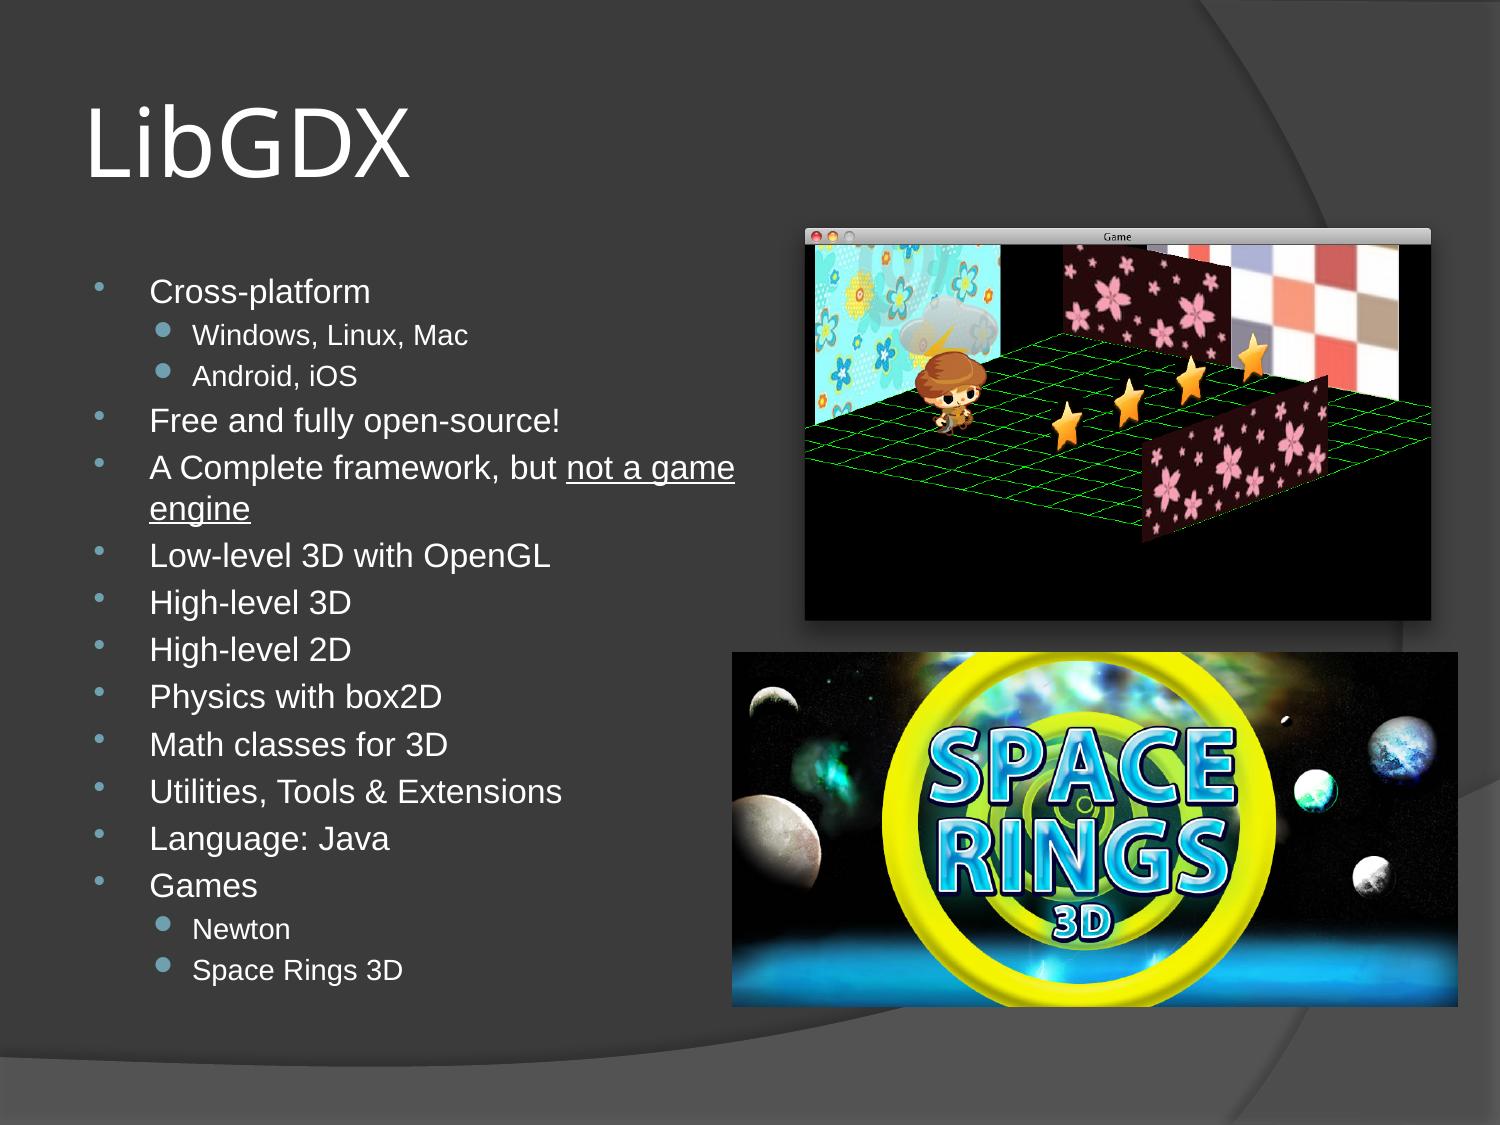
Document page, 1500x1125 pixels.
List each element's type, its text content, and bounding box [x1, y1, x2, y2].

picture [773, 207, 1462, 644]
picture [829, 1002, 941, 1007]
title LibGDX [75, 45, 1300, 233]
list Cross-platform Windows, Linux, Mac Android, iOS Free and fully open-source! A Complete framework, but not a game engine Low-level 3D with OpenGL High-level 3D High-level 2D Physics with box2D Math classes for 3D Utilities, Tools & Extensions Language: Java Games Newton Space Rings 3D [75, 262, 765, 1005]
picture [804, 1001, 822, 1007]
picture [732, 652, 1458, 1007]
